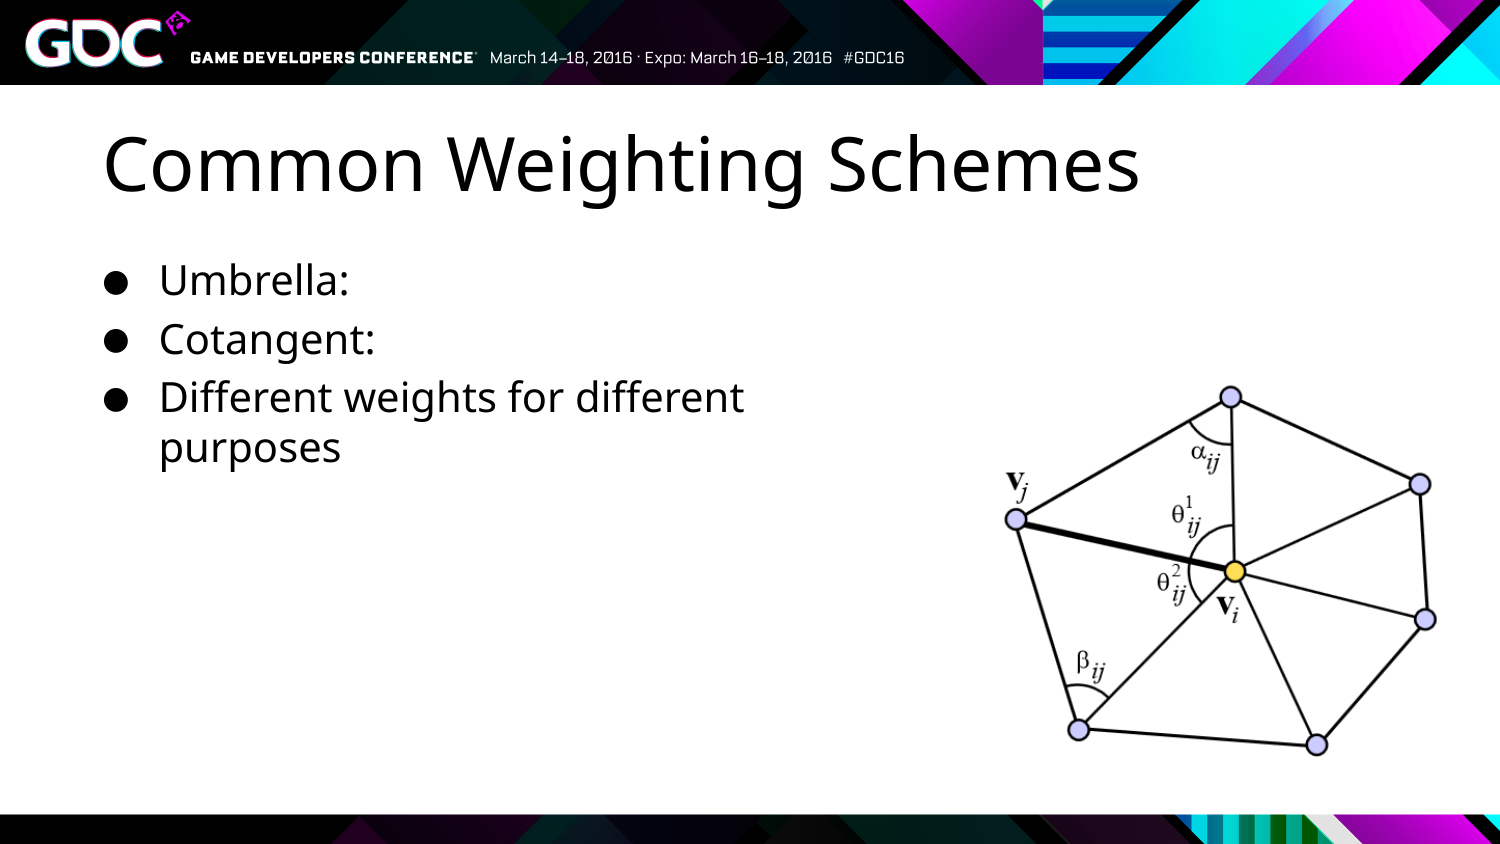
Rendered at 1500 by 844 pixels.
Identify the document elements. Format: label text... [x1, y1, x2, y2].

picture [0, 0, 1500, 844]
title Common Weighting Schemes [87, 109, 1413, 238]
